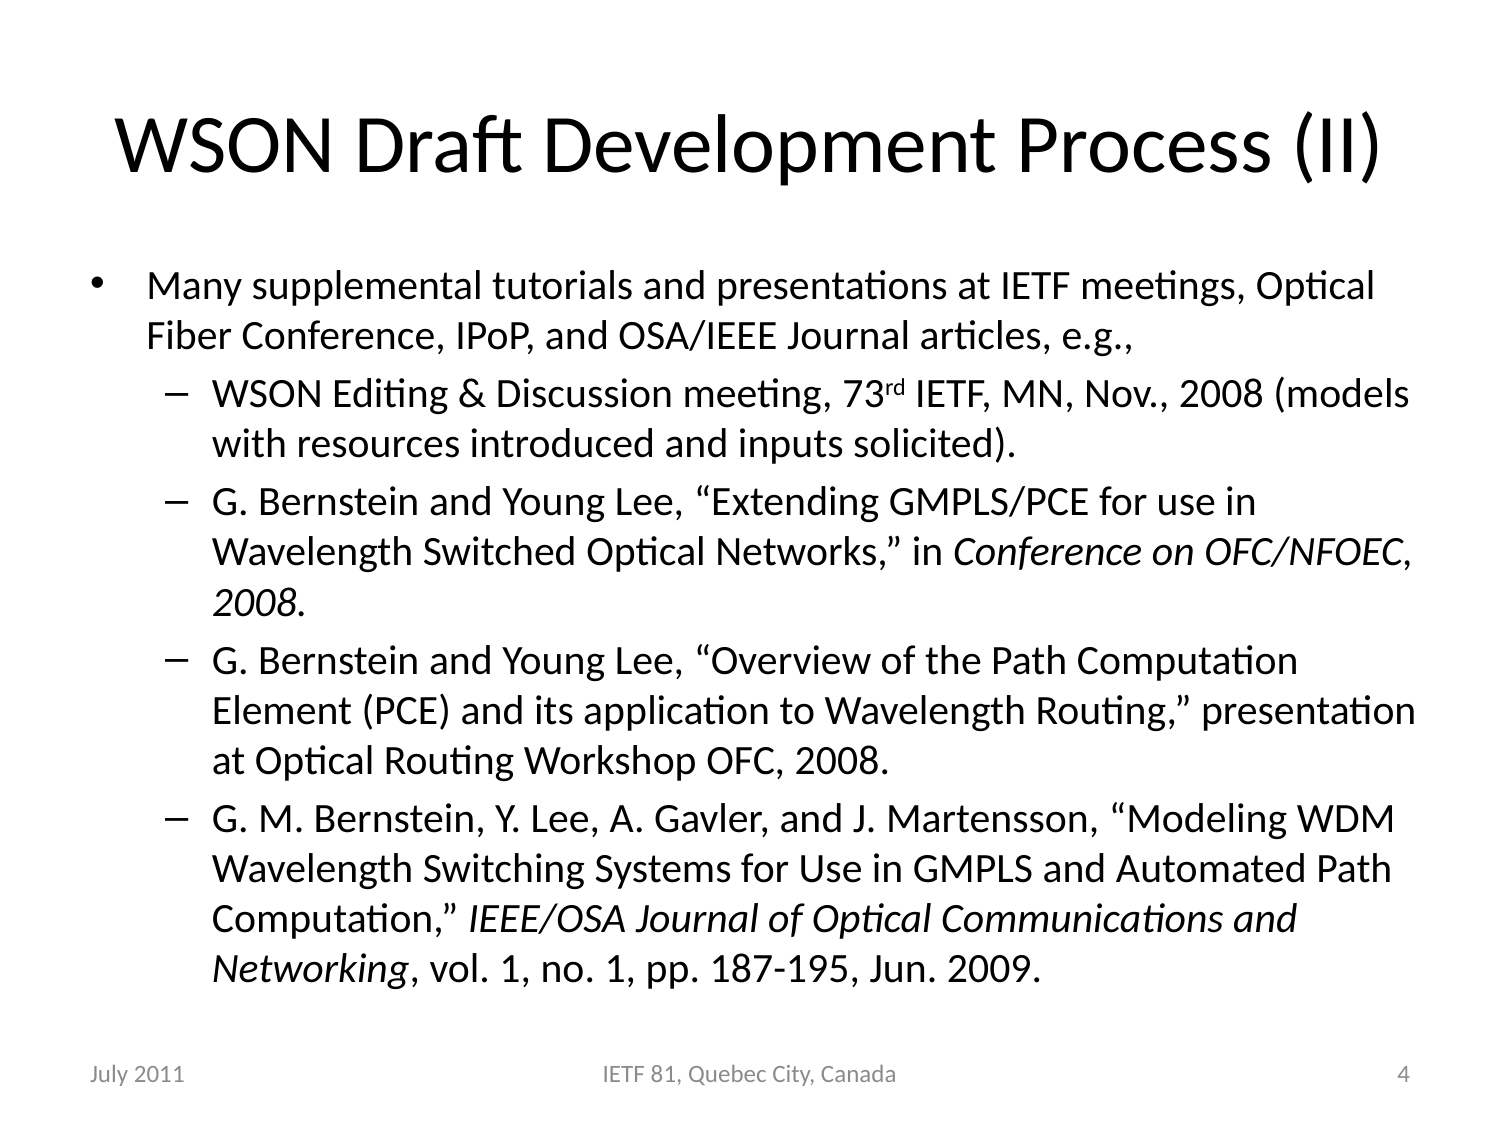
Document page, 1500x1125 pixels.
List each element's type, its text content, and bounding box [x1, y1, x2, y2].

title WSON Draft Development Process (II) [74, 44, 1426, 233]
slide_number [75, 1042, 425, 1103]
list Many supplemental tutorials and presentations at IETF meetings, Optical Fiber Conference, IPoP, and OSA/IEEE Journal articles, e.g., WSON Editing & Discussion meeting, 73rd IETF, MN, Nov., 2008 (models with resources introduced and inputs solicited). G. Bernstein and Young Lee, “Extending GMPLS/PCE for use in Wavelength Switched Optical Networks,” in Conference on OFC/NFOEC, 2008. G. Bernstein and Young Lee, “Overview of the Path Computation Element (PCE) and its application to Wavelength Routing,” presentation at Optical Routing Workshop OFC, 2008. G. M. Bernstein, Y. Lee, A. Gavler, and J. Martensson, “Modeling WDM Wavelength Switching Systems for Use in GMPLS and Automated Path Computation,” IEEE/OSA Journal of Optical Communications and Networking, vol. 1, no. 1, pp. 187-195, Jun. 2009. [74, 249, 1463, 1001]
slide_number 4 [1074, 1042, 1425, 1103]
footer IETF 81, Quebec City, Canada [512, 1042, 988, 1103]
